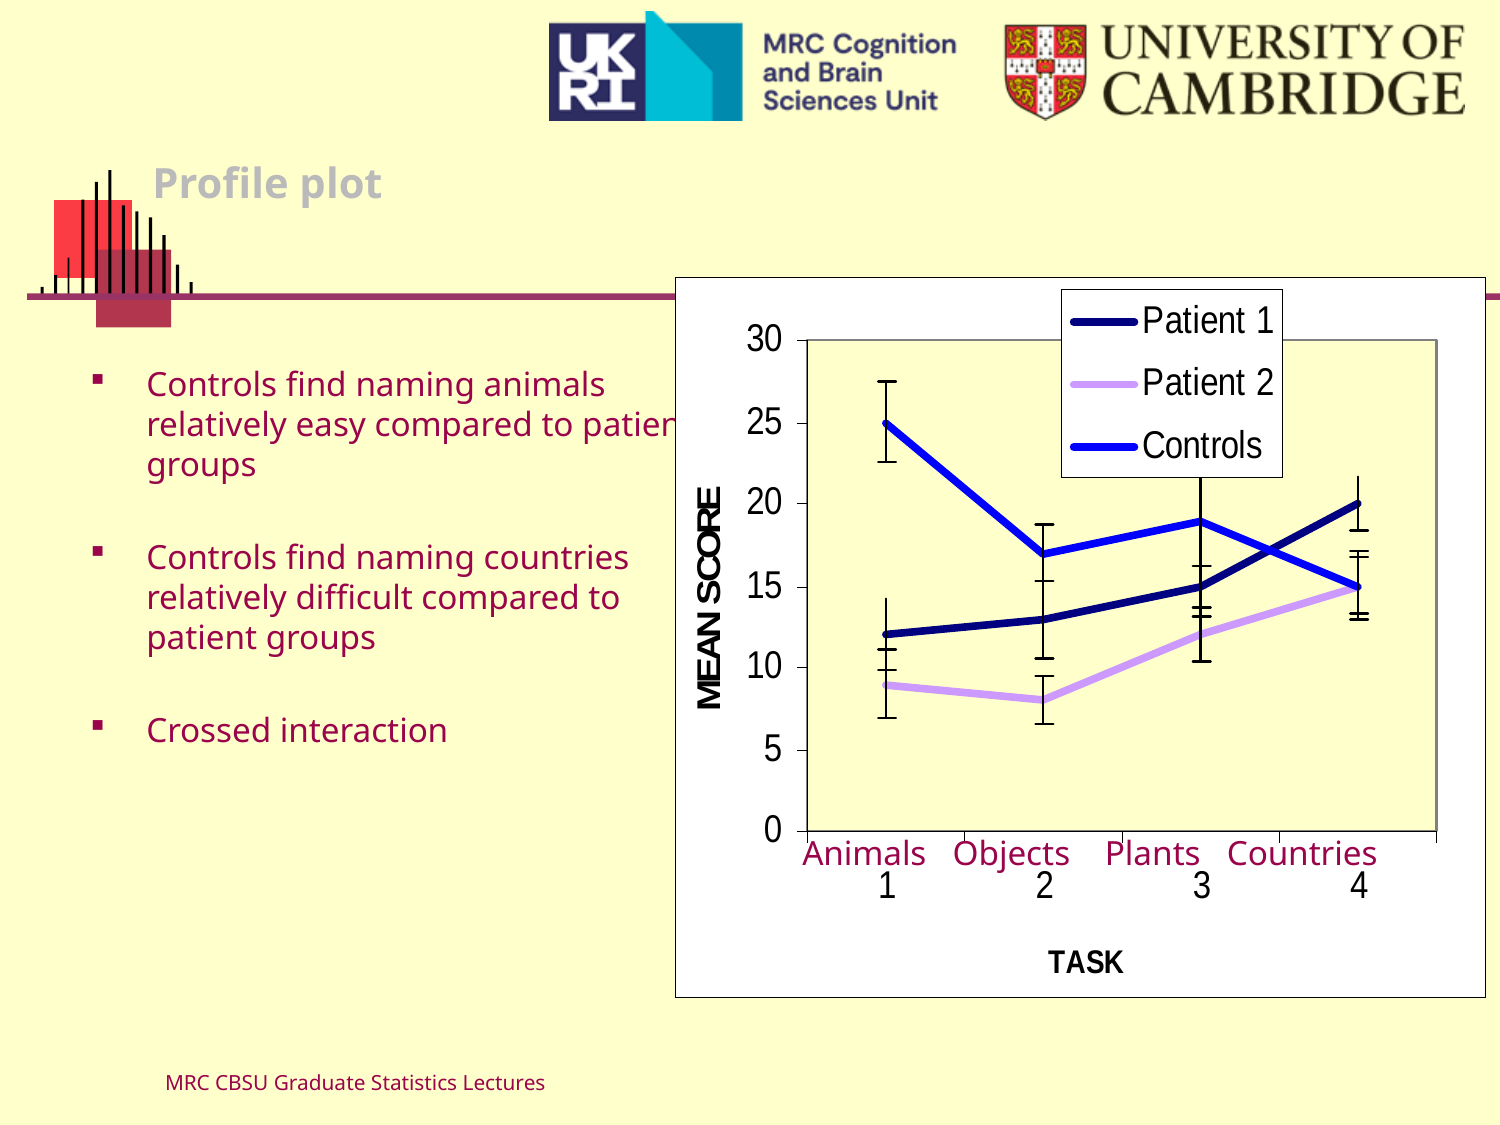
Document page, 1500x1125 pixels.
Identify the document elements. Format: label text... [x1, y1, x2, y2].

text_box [662, 262, 1500, 1013]
footer MRC CBSU Graduate Statistics Lectures [149, 1062, 988, 1101]
picture [549, 11, 1465, 121]
list Controls find naming animals relatively easy compared to patient groups Controls find naming countries relatively difficult compared to patient groups Crossed interaction [75, 262, 738, 1038]
title Profile plot [137, 137, 988, 233]
